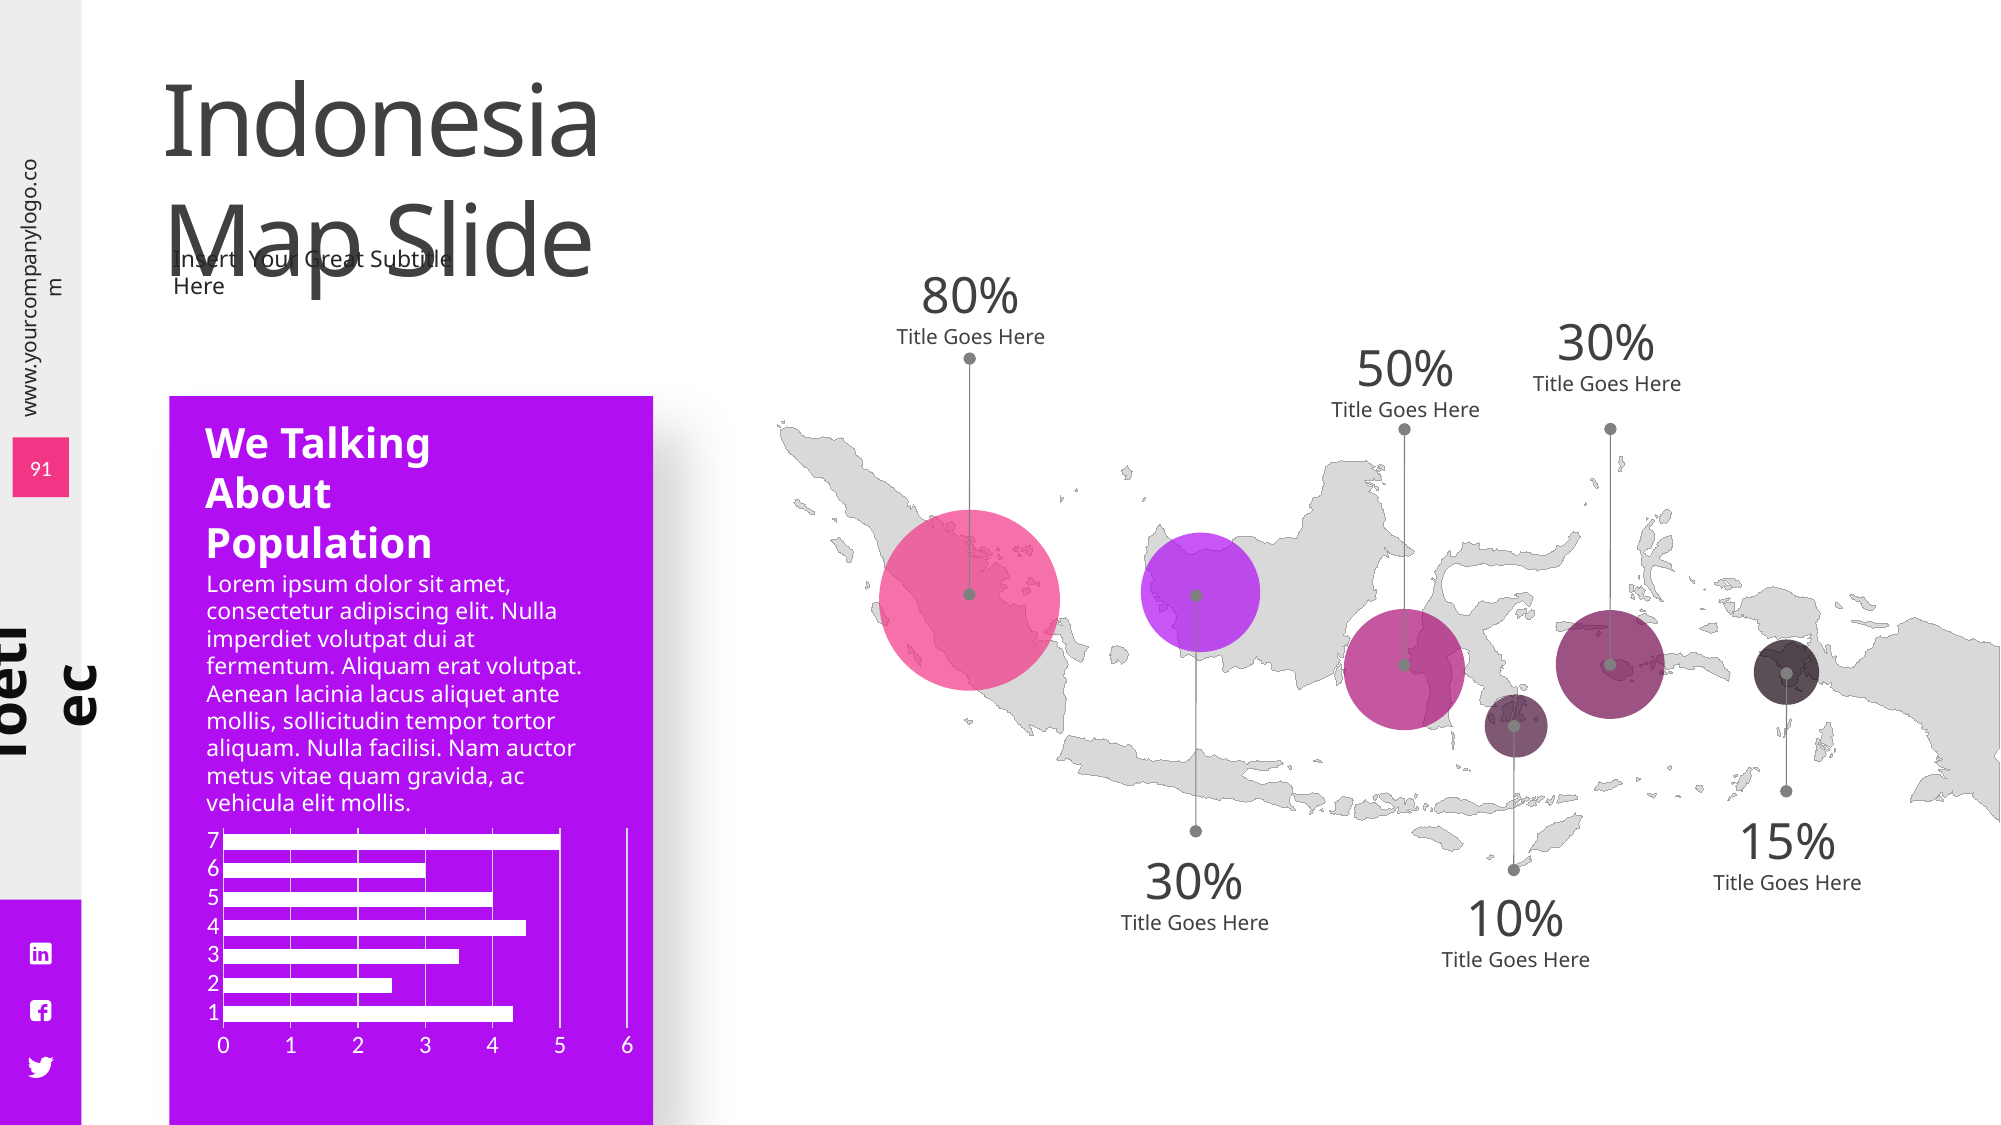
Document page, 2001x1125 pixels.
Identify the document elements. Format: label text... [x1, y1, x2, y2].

text_box Lorem ipsum dolor sit amet, consectetur adipiscing elit. Nulla imperdiet volutpat dui at fermentum. Aliquam erat volutpat. Aenean lacinia lacus aliquet ante mollis, sollicitudin tempor tortor aliquam. Nulla facilisi. Nam auctor metus vitae quam gravida, ac vehicula elit mollis. [191, 561, 619, 824]
text_box Insert Your Great Subtitle Here [158, 237, 512, 307]
text_box [168, 395, 654, 1125]
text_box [777, 263, 2000, 972]
slide_number 91 [12, 437, 69, 498]
text_box We Talking About Population [190, 427, 563, 557]
text_box Indonesia Map Slide [147, 116, 677, 236]
chart [207, 779, 634, 1060]
